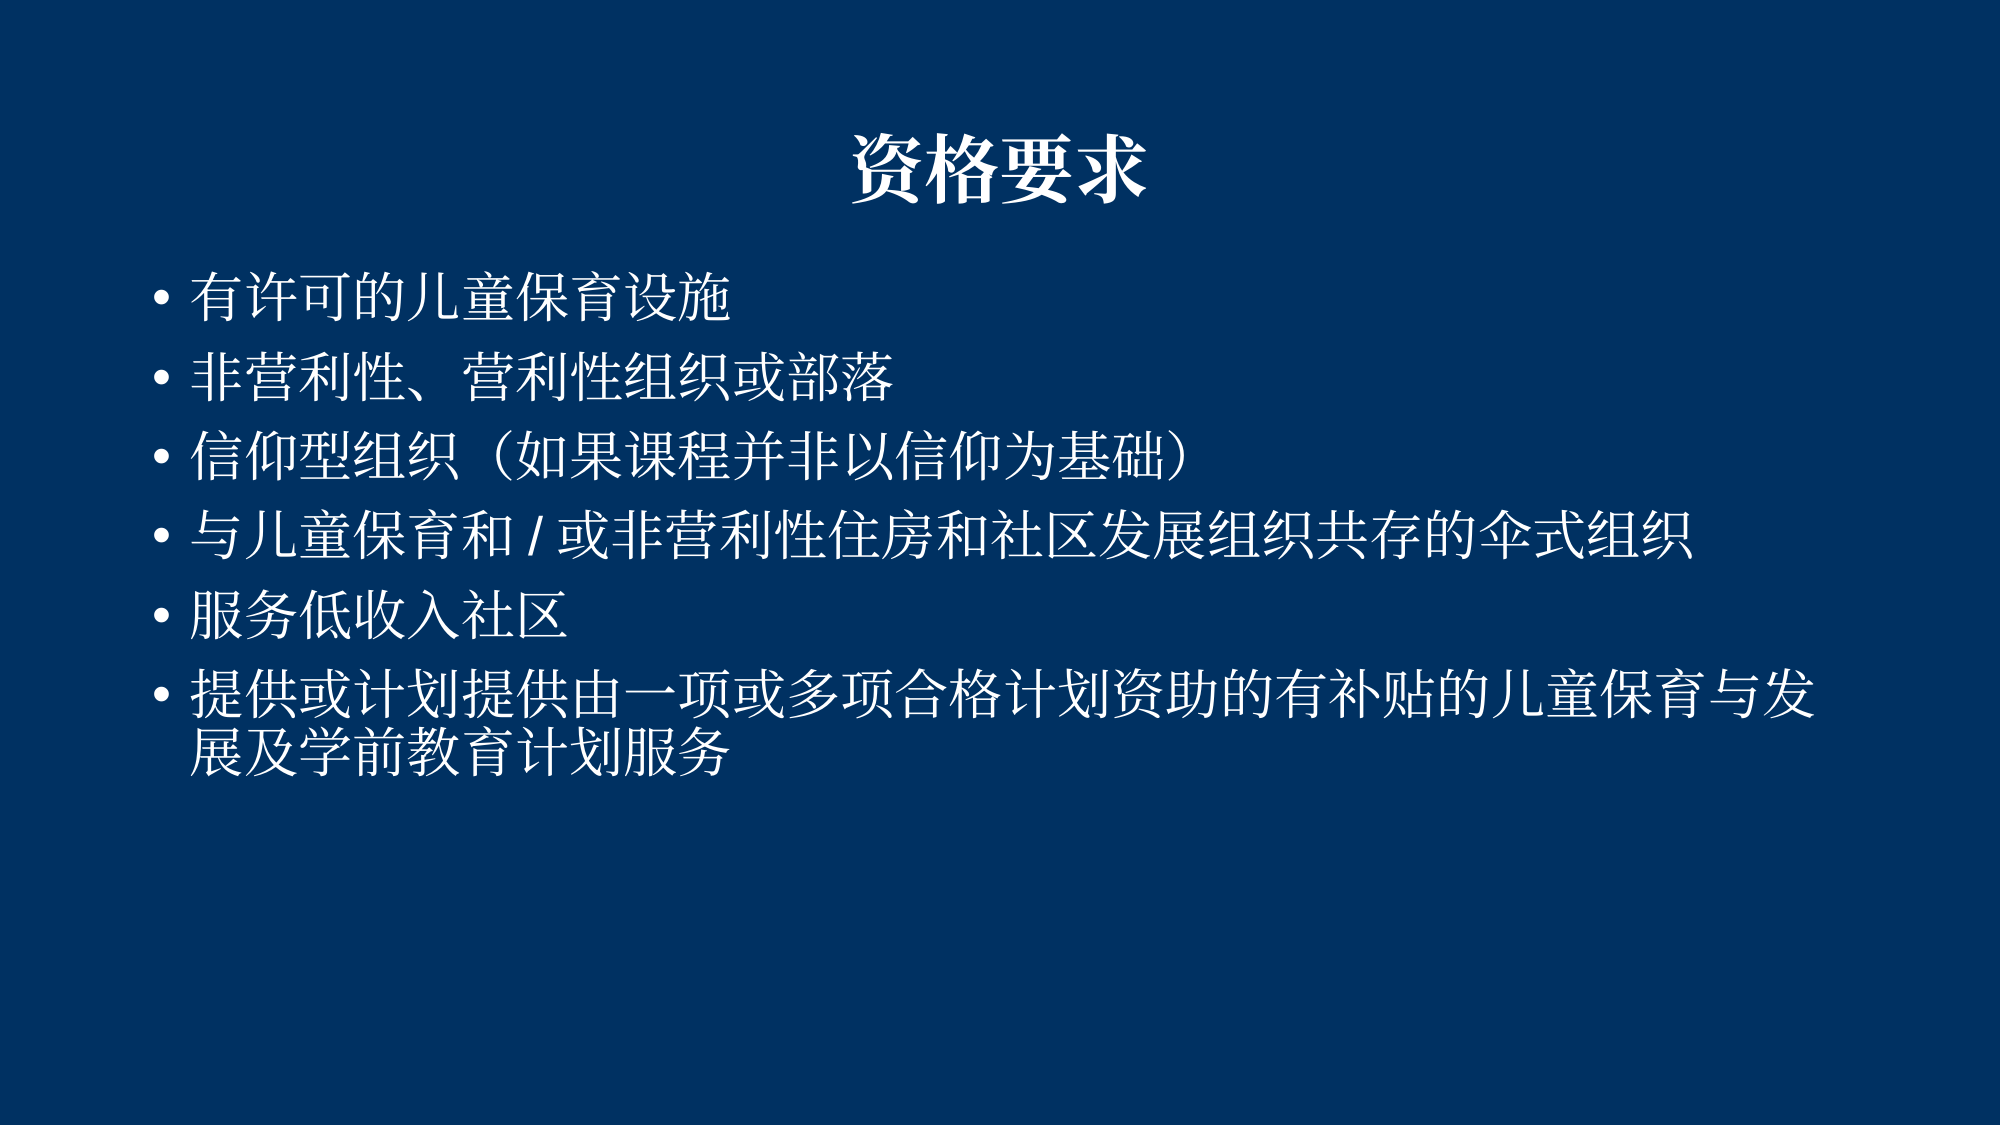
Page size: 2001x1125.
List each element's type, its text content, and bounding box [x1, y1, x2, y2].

list 有许可的儿童保育设施 非营利性、营利性组织或部落 信仰型组织（如果课程并非以信仰为基础） 与儿童保育和/或非营利性住房和社区发展组织共存的伞式组织 服务低收入社区 提供或计划提供由一项或多项合格计划资助的有补贴的儿童保育与发展及学前教育计划服务 [137, 263, 1863, 917]
title 资格要求 [137, 64, 1863, 263]
